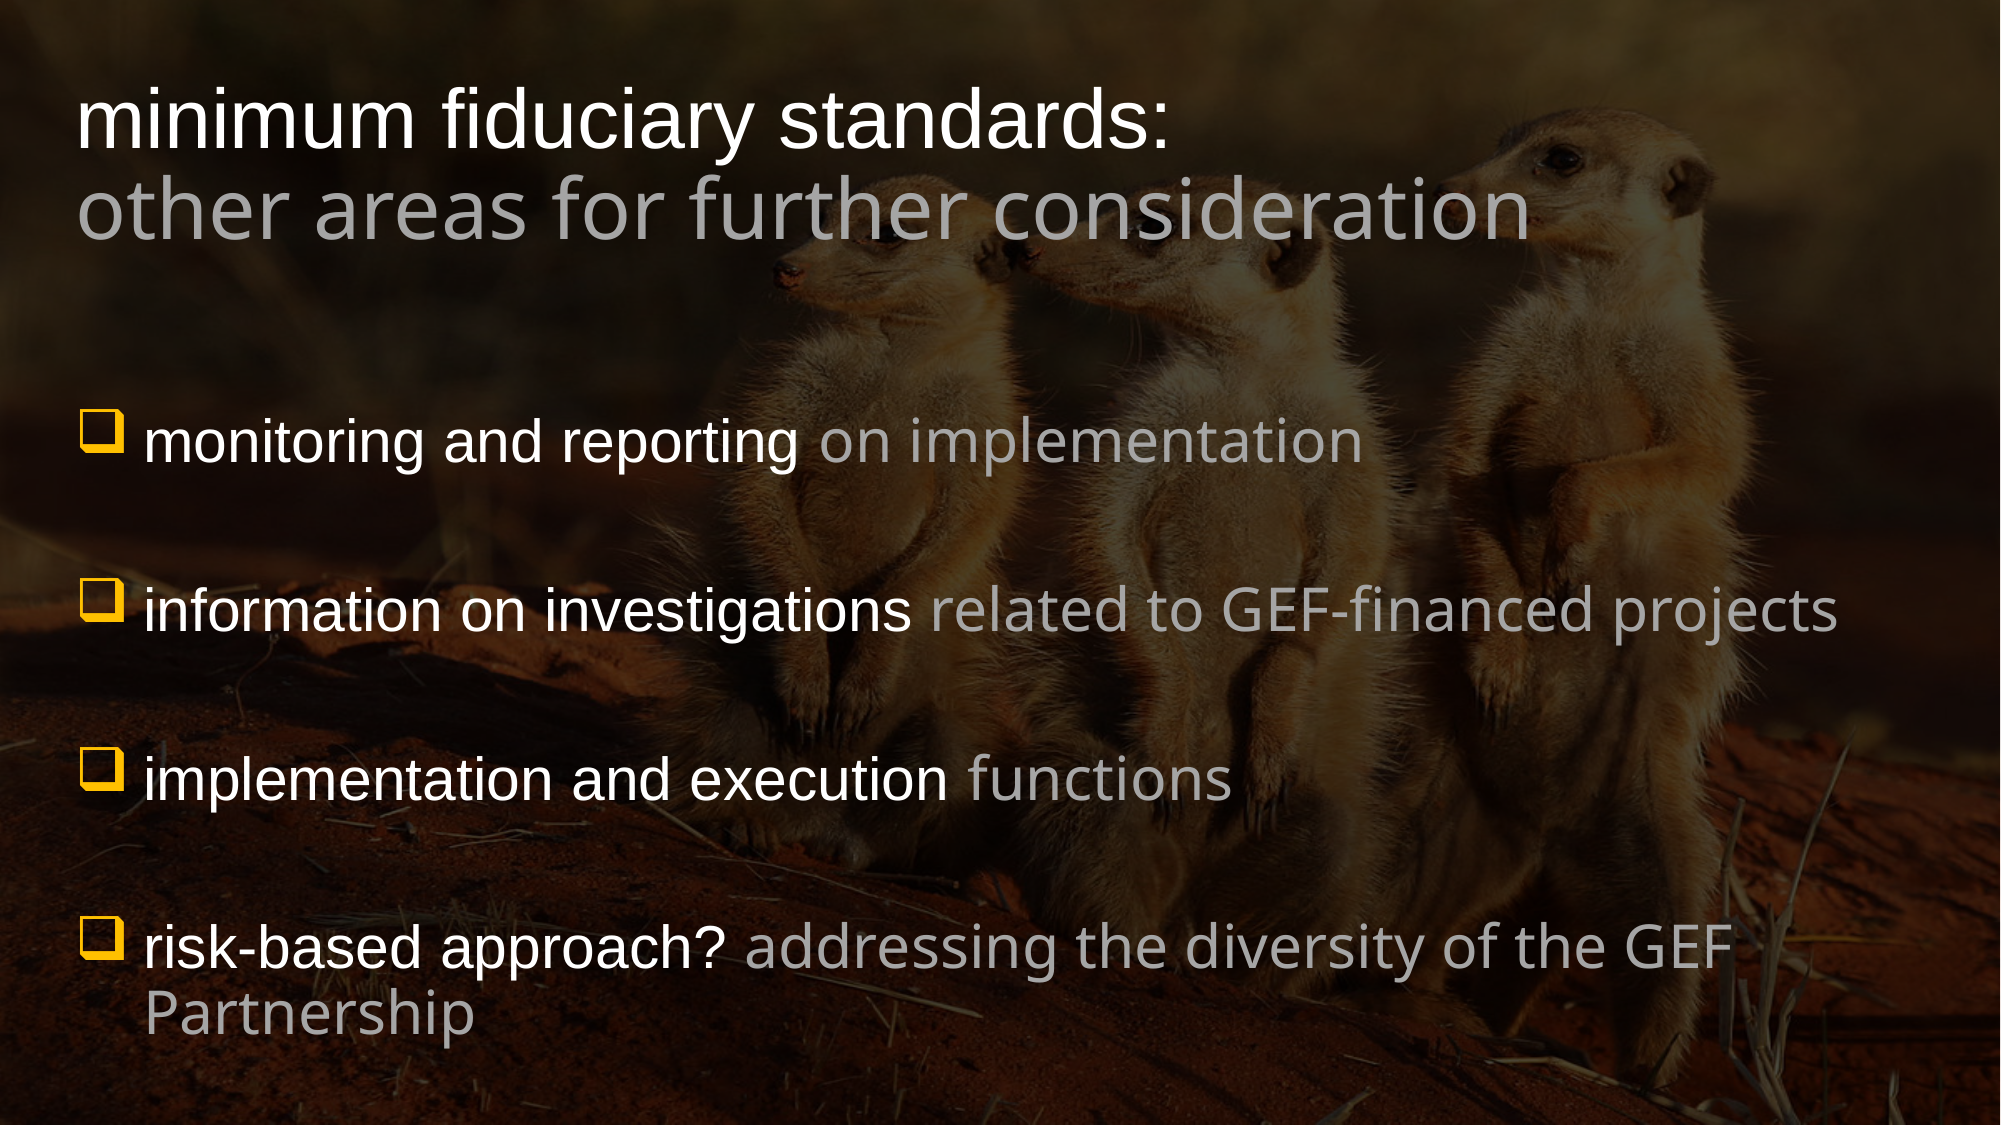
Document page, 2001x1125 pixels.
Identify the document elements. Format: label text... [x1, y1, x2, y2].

text_box monitoring and reporting on implementation information on investigations related to GEF-financed projects implementation and execution functions risk-based approach? addressing the diversity of the GEF Partnership [0, 332, 2000, 1125]
title minimum fiduciary standards: other areas for further consideration [0, 0, 2000, 332]
